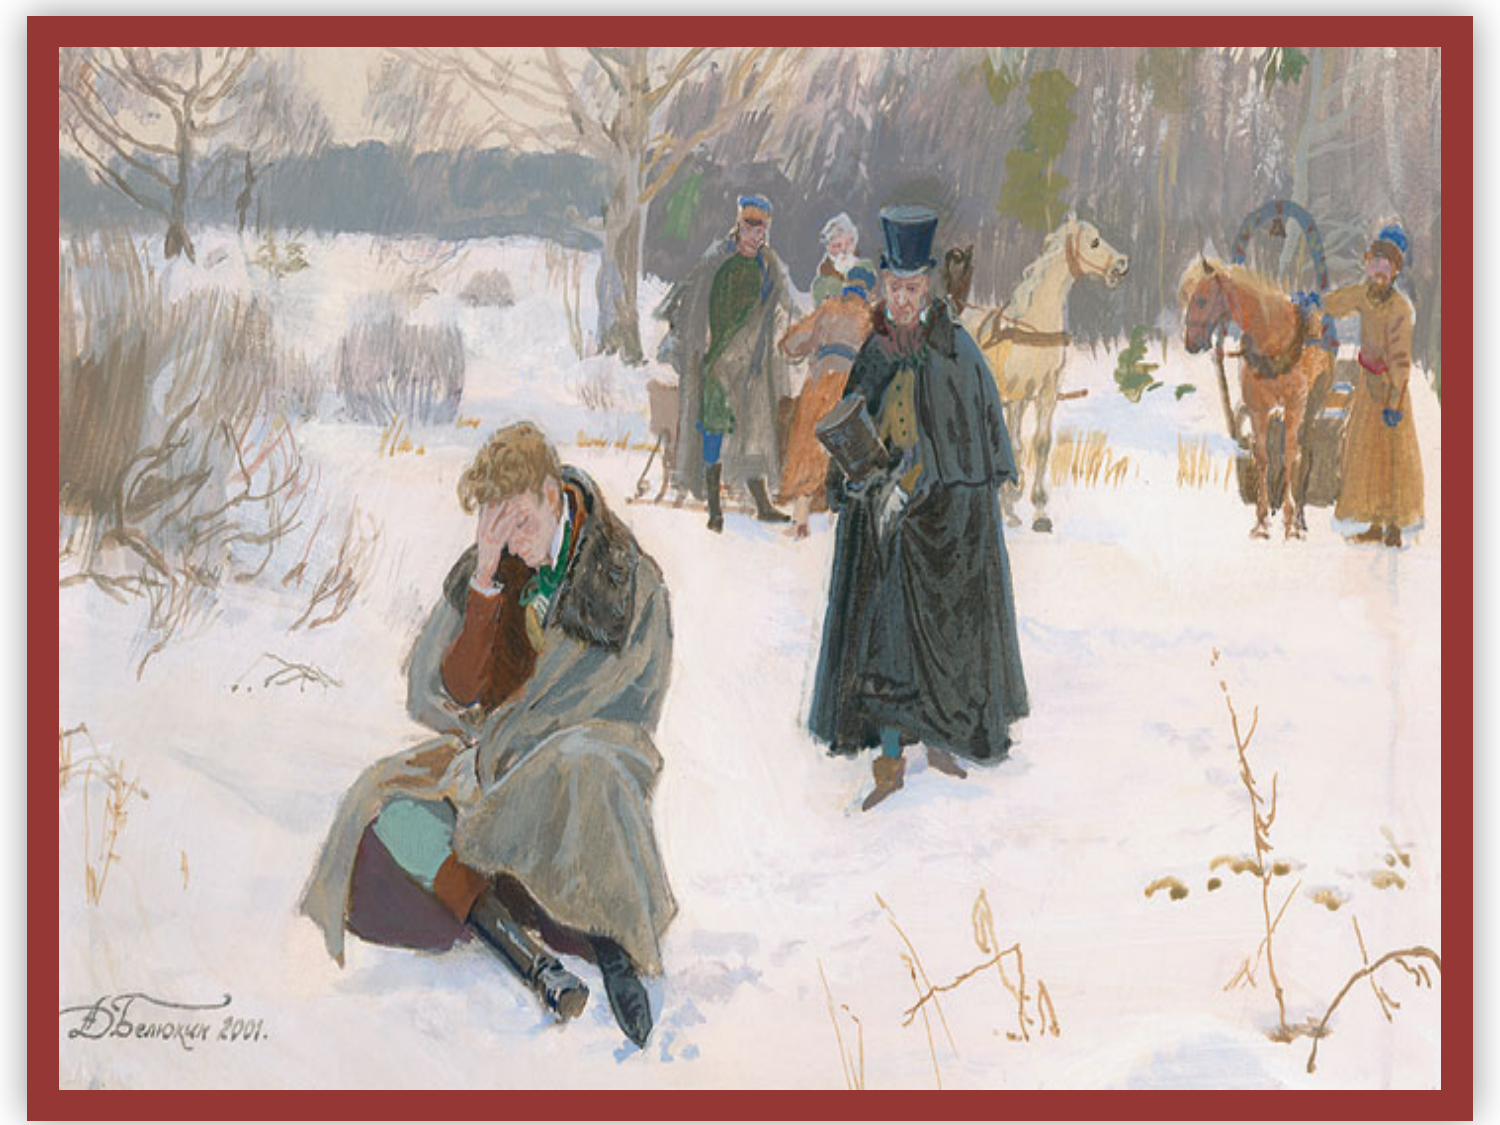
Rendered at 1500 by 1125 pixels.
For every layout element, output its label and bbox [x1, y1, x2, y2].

list [58, 46, 1442, 1091]
